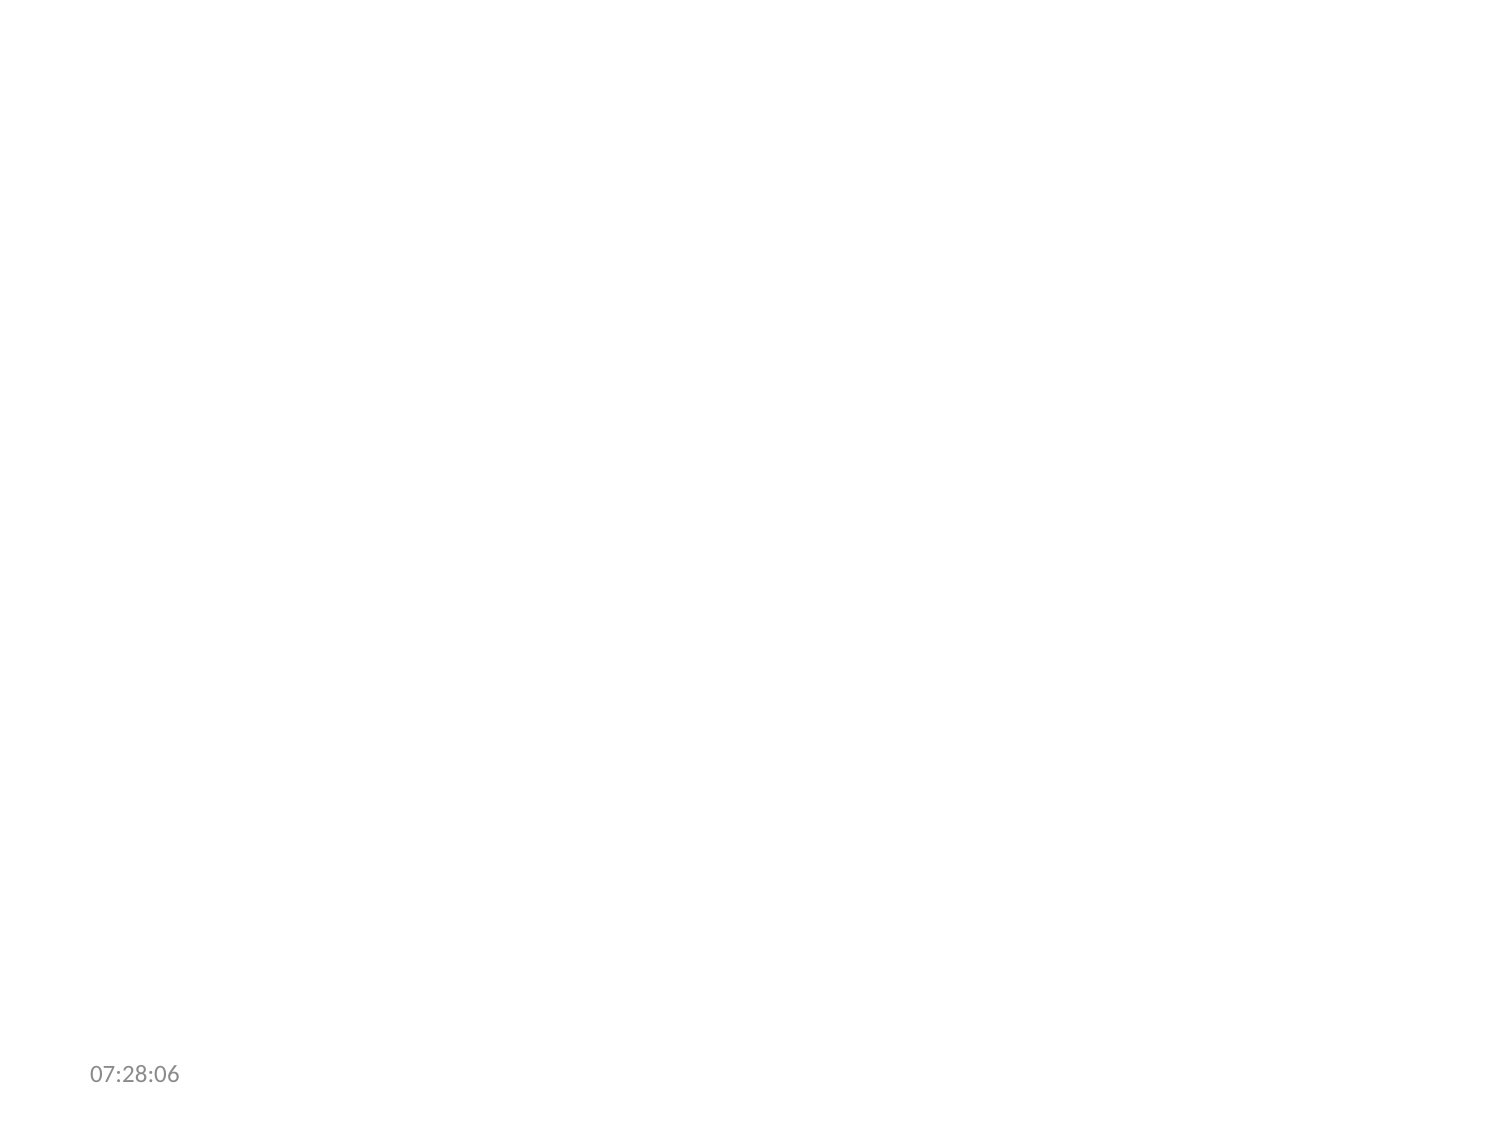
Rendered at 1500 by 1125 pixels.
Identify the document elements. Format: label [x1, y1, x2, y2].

slide_number [75, 1042, 425, 1103]
